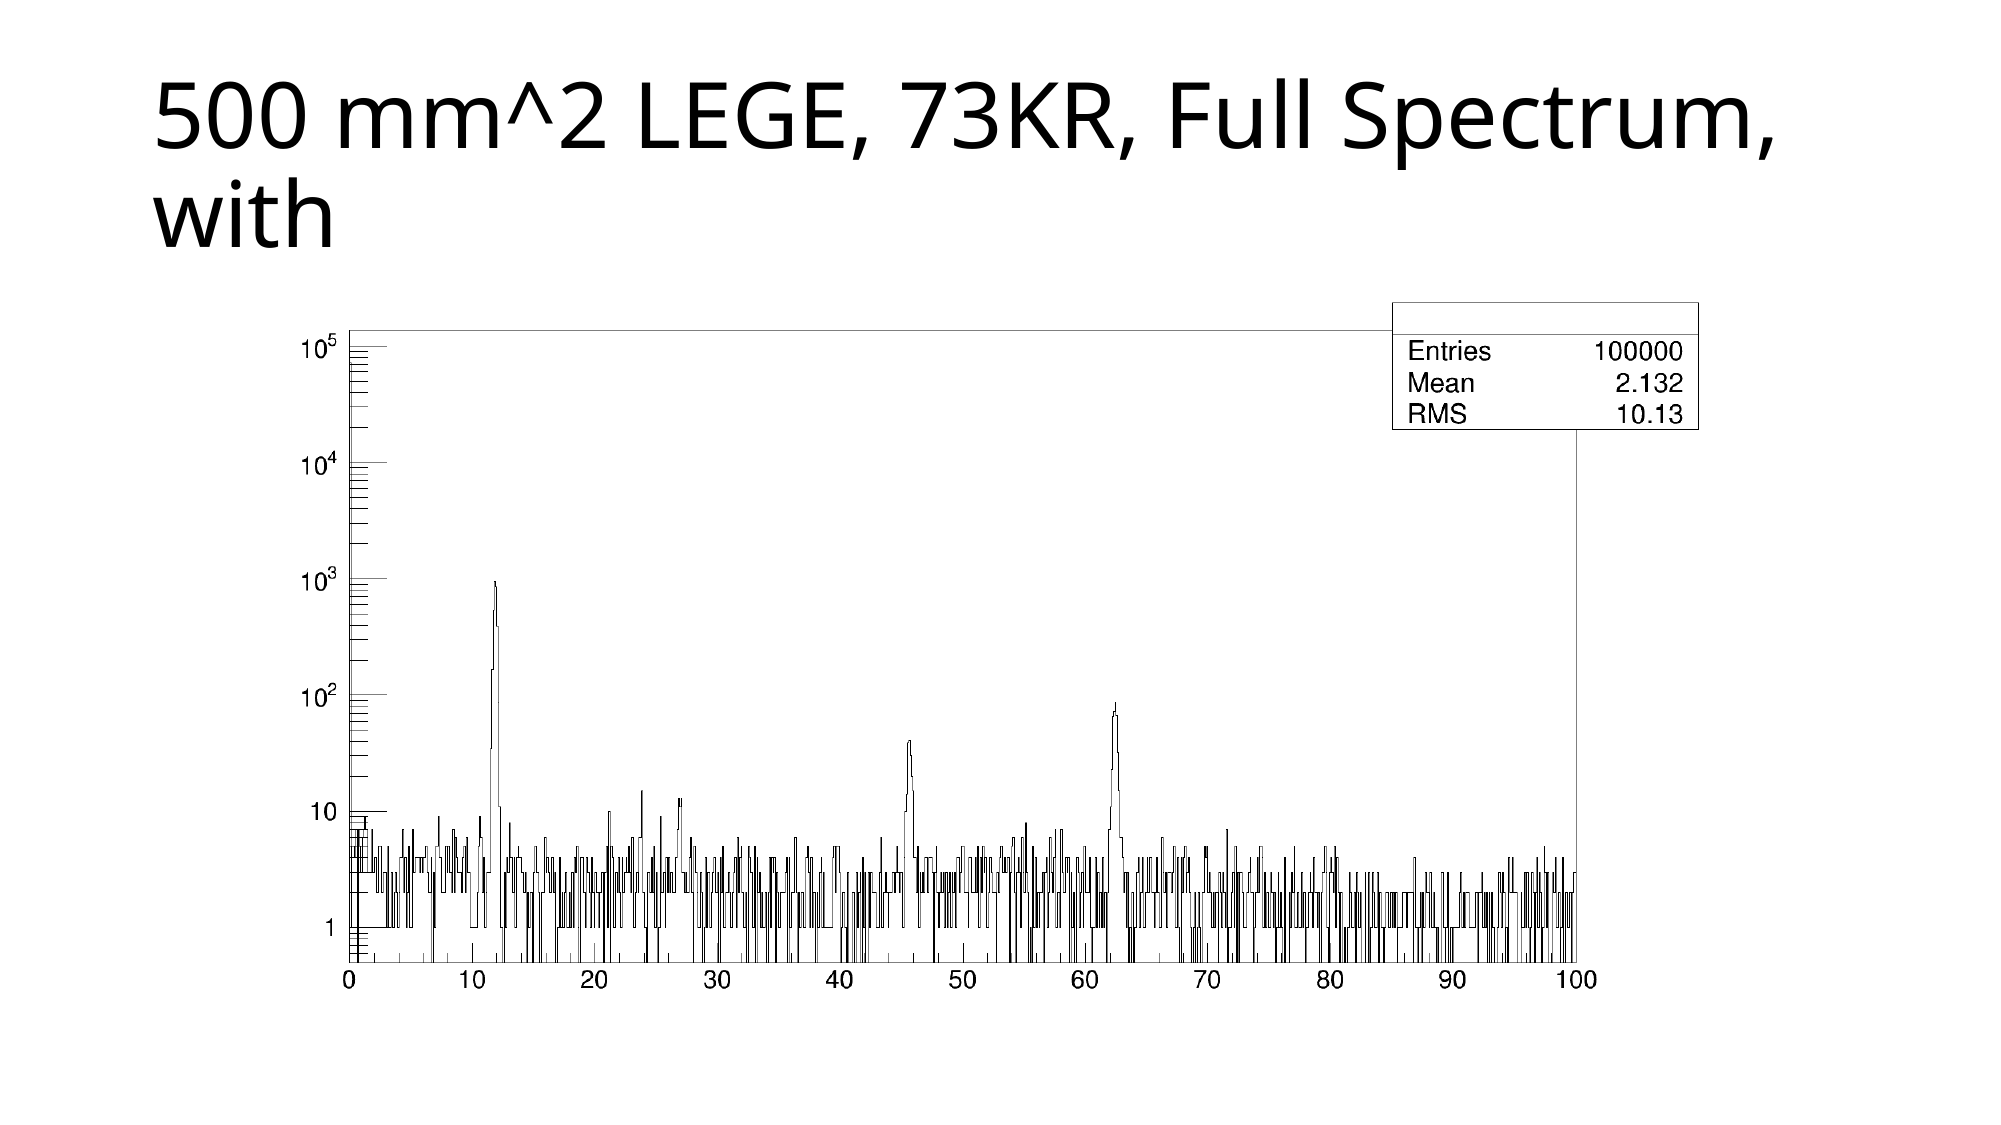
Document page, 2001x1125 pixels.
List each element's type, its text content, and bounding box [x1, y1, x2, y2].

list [288, 299, 1712, 1014]
title 500 mm^2 LEGE, 73KR, Full Spectrum, with [137, 59, 1863, 278]
